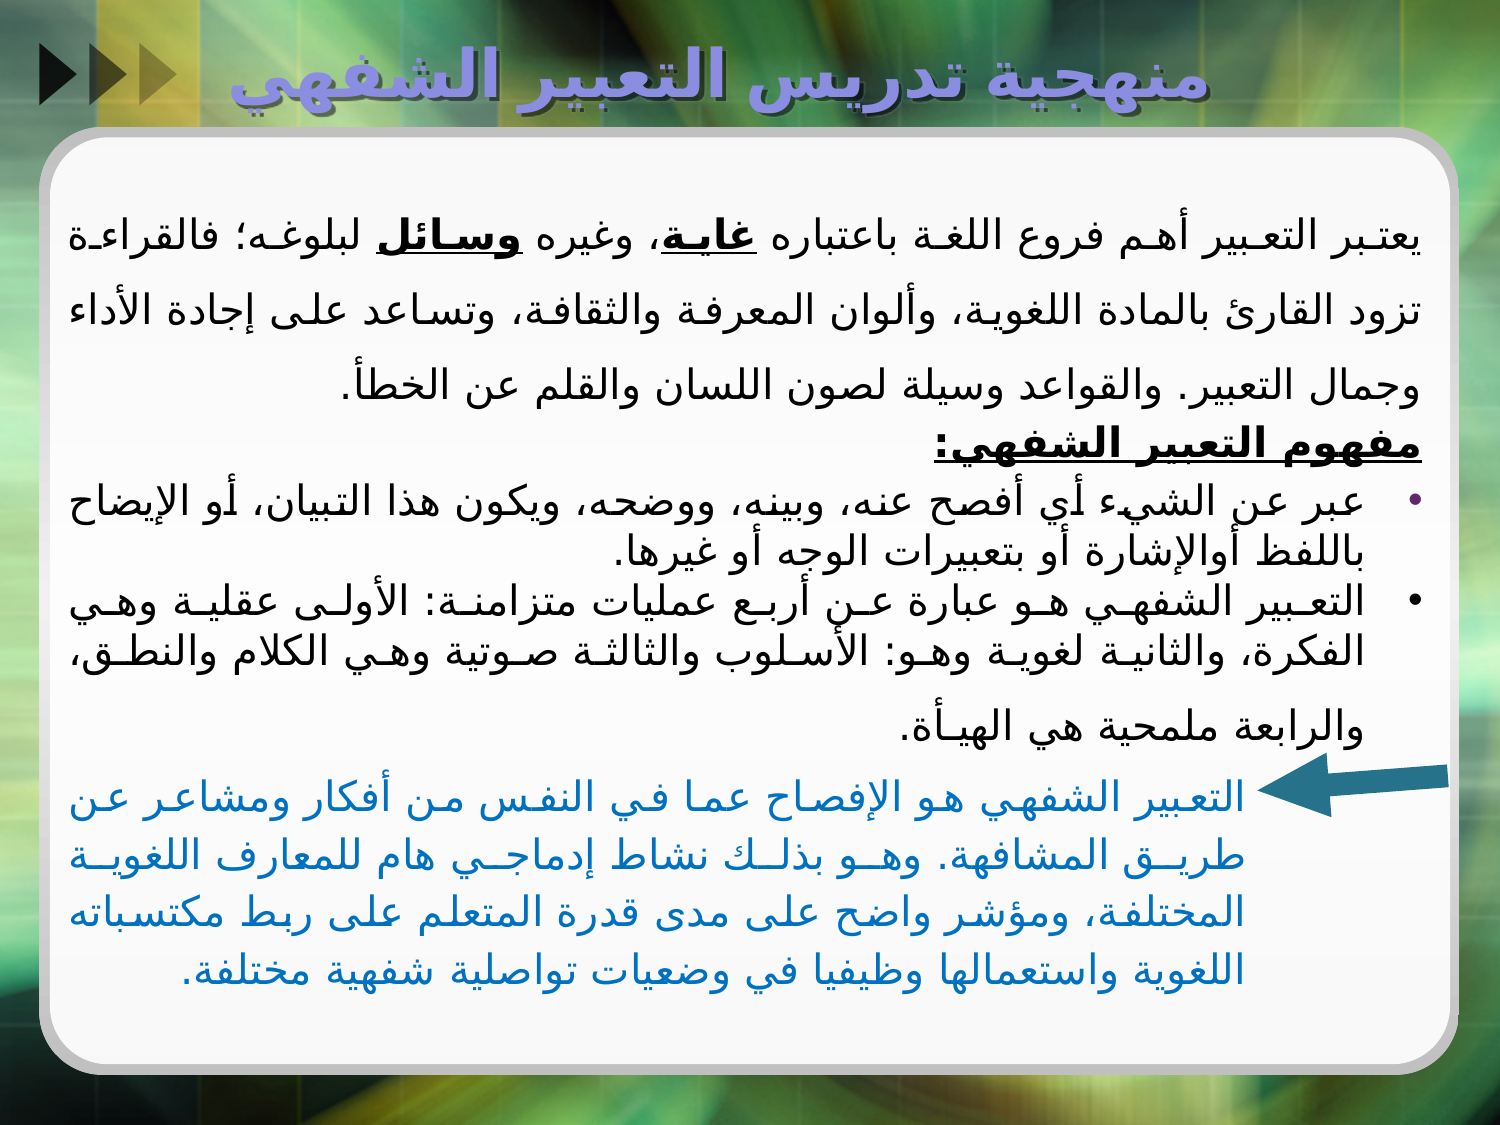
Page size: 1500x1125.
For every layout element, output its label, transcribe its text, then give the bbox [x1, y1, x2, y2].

title منهجية تدريس التعبير الشفهي [212, 24, 1463, 118]
picture [0, 0, 1500, 1125]
text_box [1257, 752, 1449, 818]
list يعتبر التعبير أهم فروع اللغة باعتباره غاية، وغيره وسائل لبلوغه؛ فالقراءة تزود القارئ بالمادة اللغوية، وألوان المعرفة والثقافة، وتساعد على إجادة الأداء وجمال التعبير. والقواعد وسيلة لصون اللسان والقلم عن الخطأ. مفهوم التعبير الشفهي: عبر عن الشيء أي أفصح عنه، وبينه، ووضحه، ويكون هذا التبيان، أو الإيضاح باللفظ أوالإشارة أو بتعبيرات الوجه أو غيرها. التعبير الشفهي هو عبارة عن أربع عمليات متزامنة: الأولى عقلية وهي الفكرة، والثانية لغوية وهو: الأسلوب والثالثة صوتية وهي الكلام والنطق، والرابعة ملمحية هي الهيـأة. التعبير الشفهي هو الإفصاح عما في النفس من أفكار ومشاعر عن طريق المشافهة. وهو بذلك نشاط إدماجي هام للمعارف اللغوية المختلفة، ومؤشر واضح على مدى قدرة المتعلم على ربط مكتسباته اللغوية واستعمالها وظيفيا في وضعيات تواصلية شفهية مختلفة. [53, 174, 1438, 1038]
